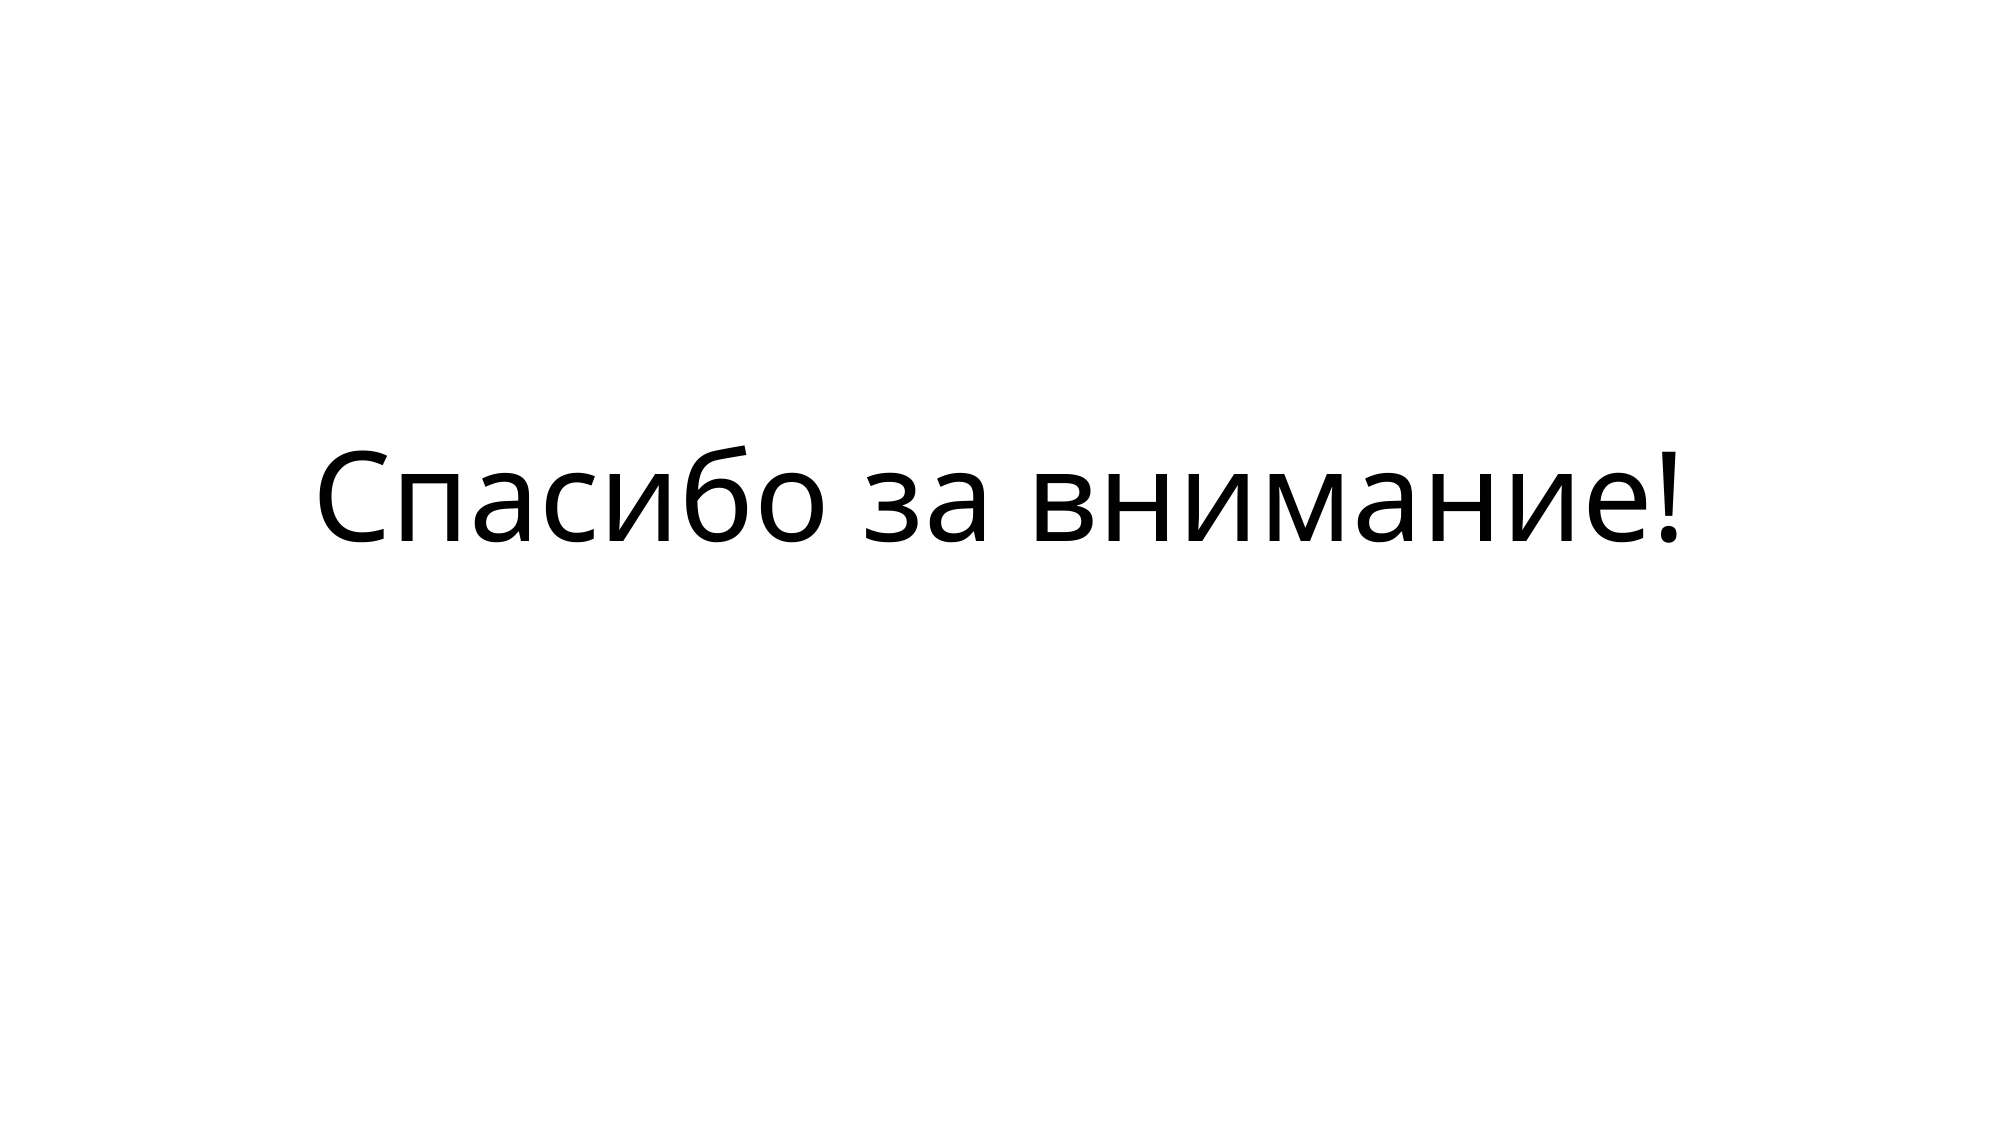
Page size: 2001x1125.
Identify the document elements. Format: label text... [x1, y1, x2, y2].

title Спасибо за внимание! [249, 184, 1750, 576]
